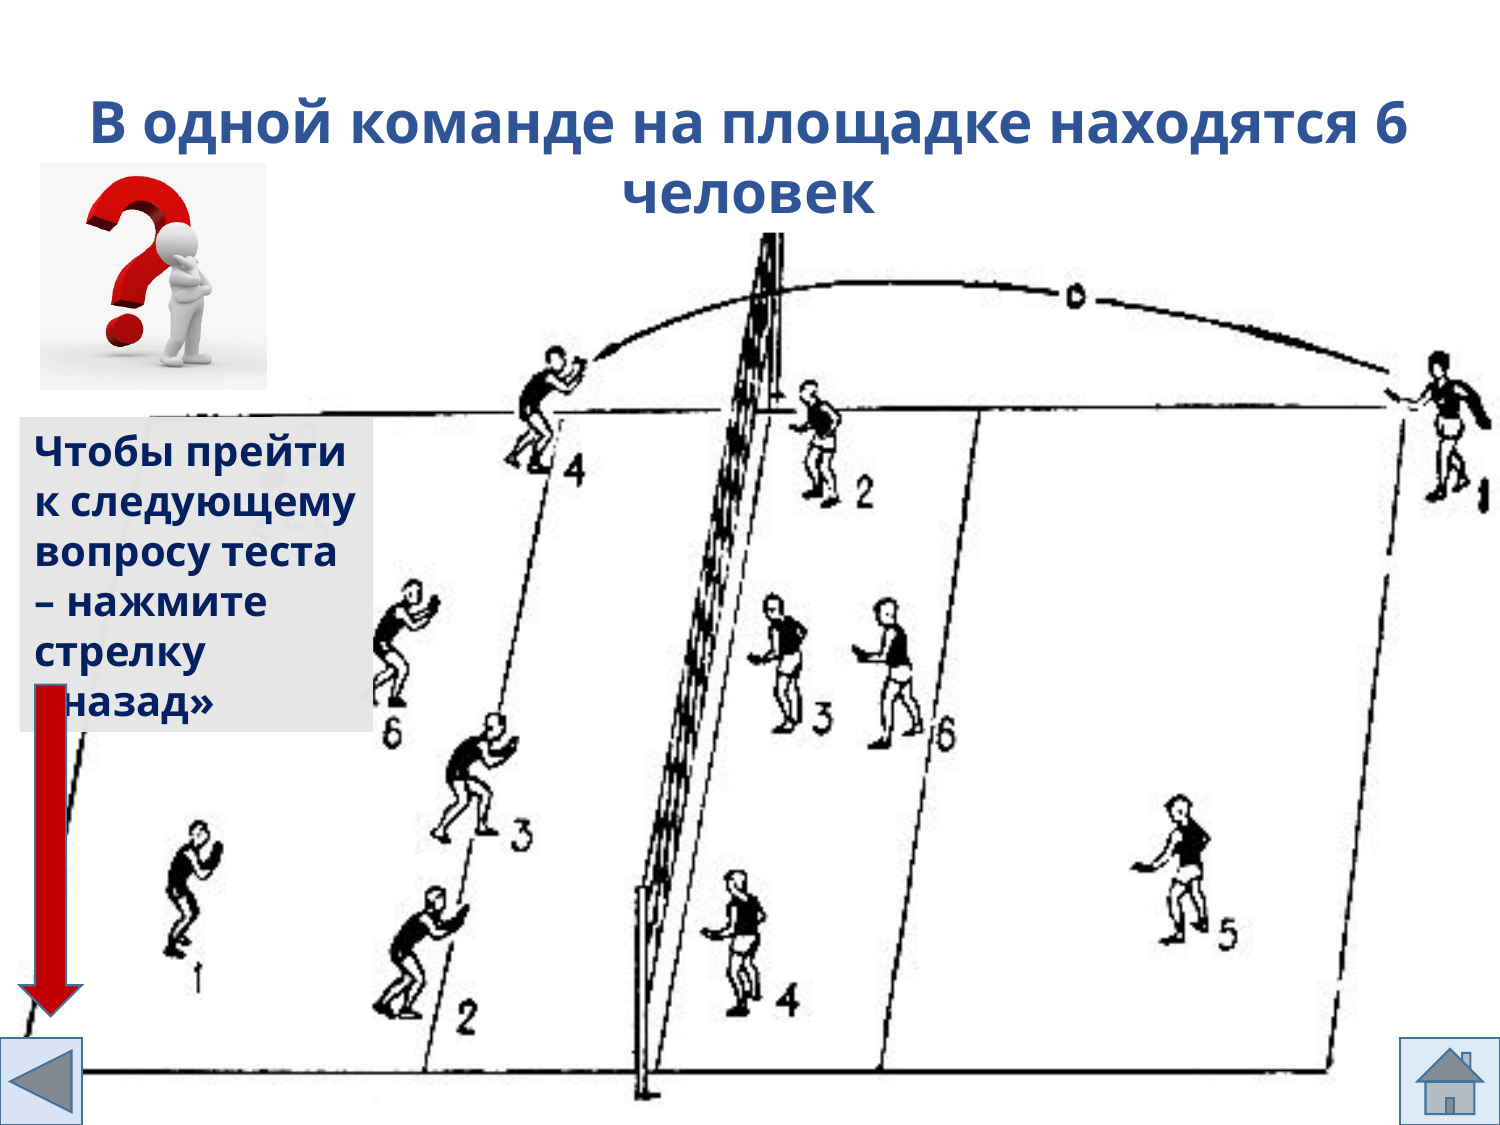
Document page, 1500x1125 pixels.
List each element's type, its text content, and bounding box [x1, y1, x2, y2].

picture [0, 163, 1500, 1125]
text_box В одной команде на площадке находятся 6 человек [67, 77, 1430, 163]
